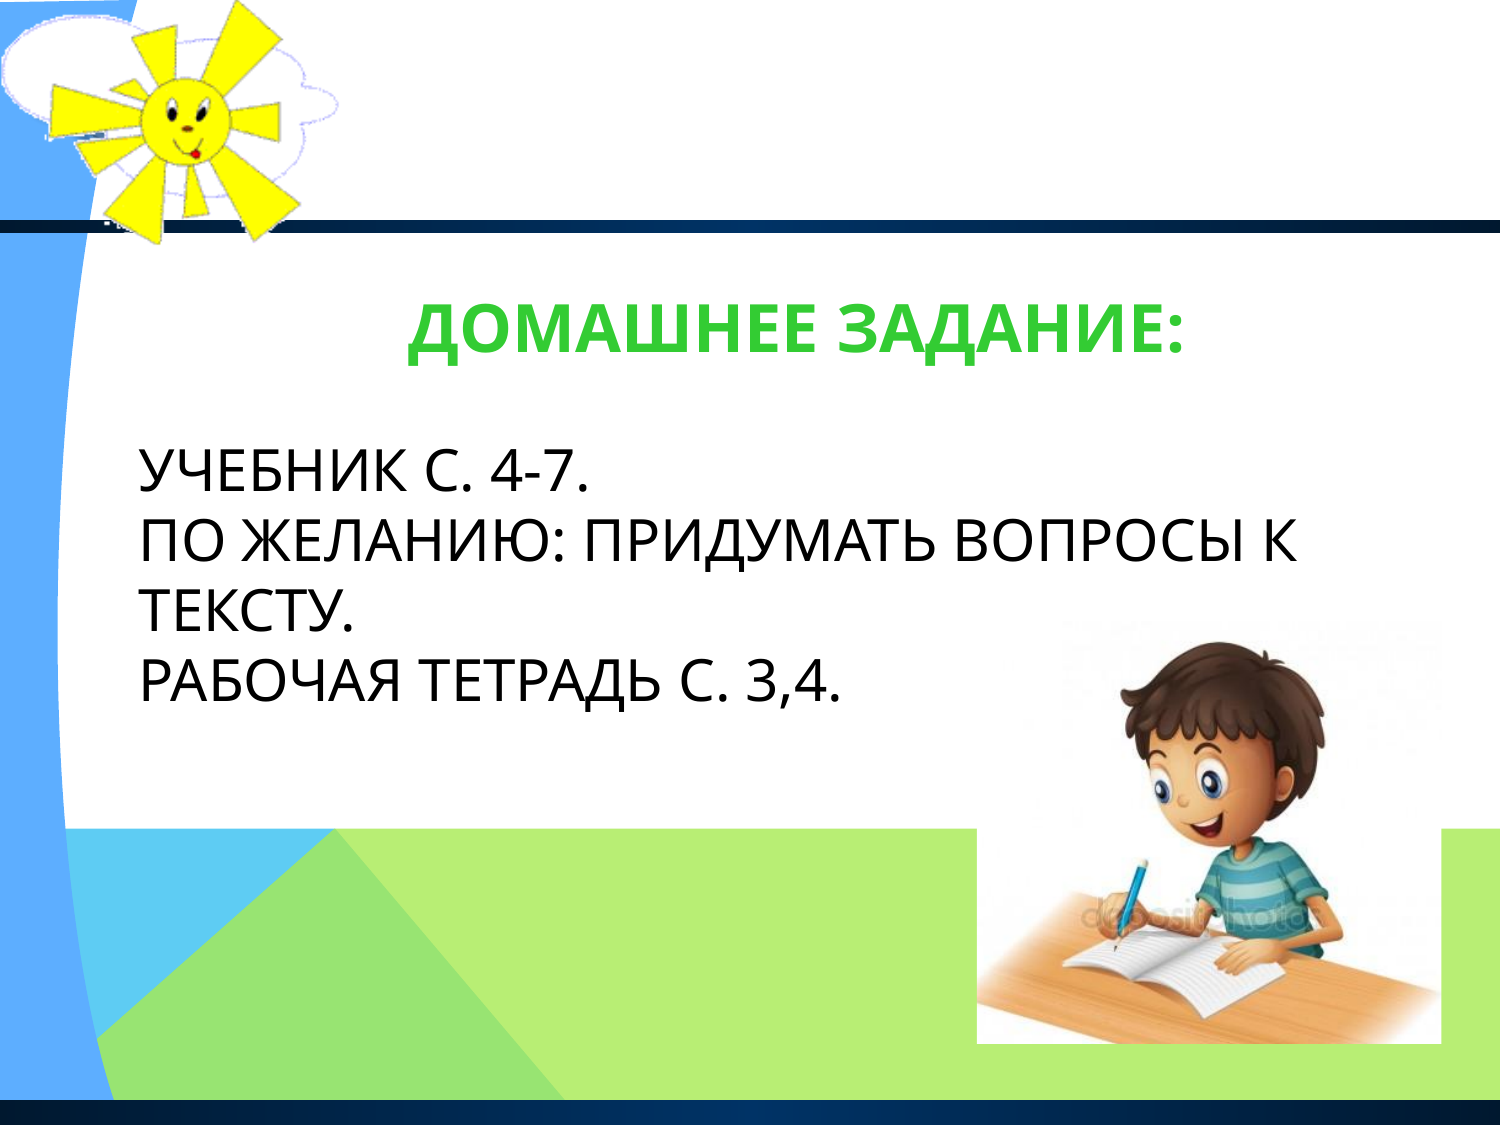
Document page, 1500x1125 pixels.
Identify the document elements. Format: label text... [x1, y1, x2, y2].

picture [0, 0, 361, 249]
picture [976, 621, 1442, 1044]
text_box Учебник с. 4-7. По желанию: придумать вопросы к тексту. Рабочая тетрадь с. 3,4. [123, 248, 1442, 899]
text_box ДОМАШНЕЕ ЗАДАНИЕ: [206, 278, 1388, 374]
